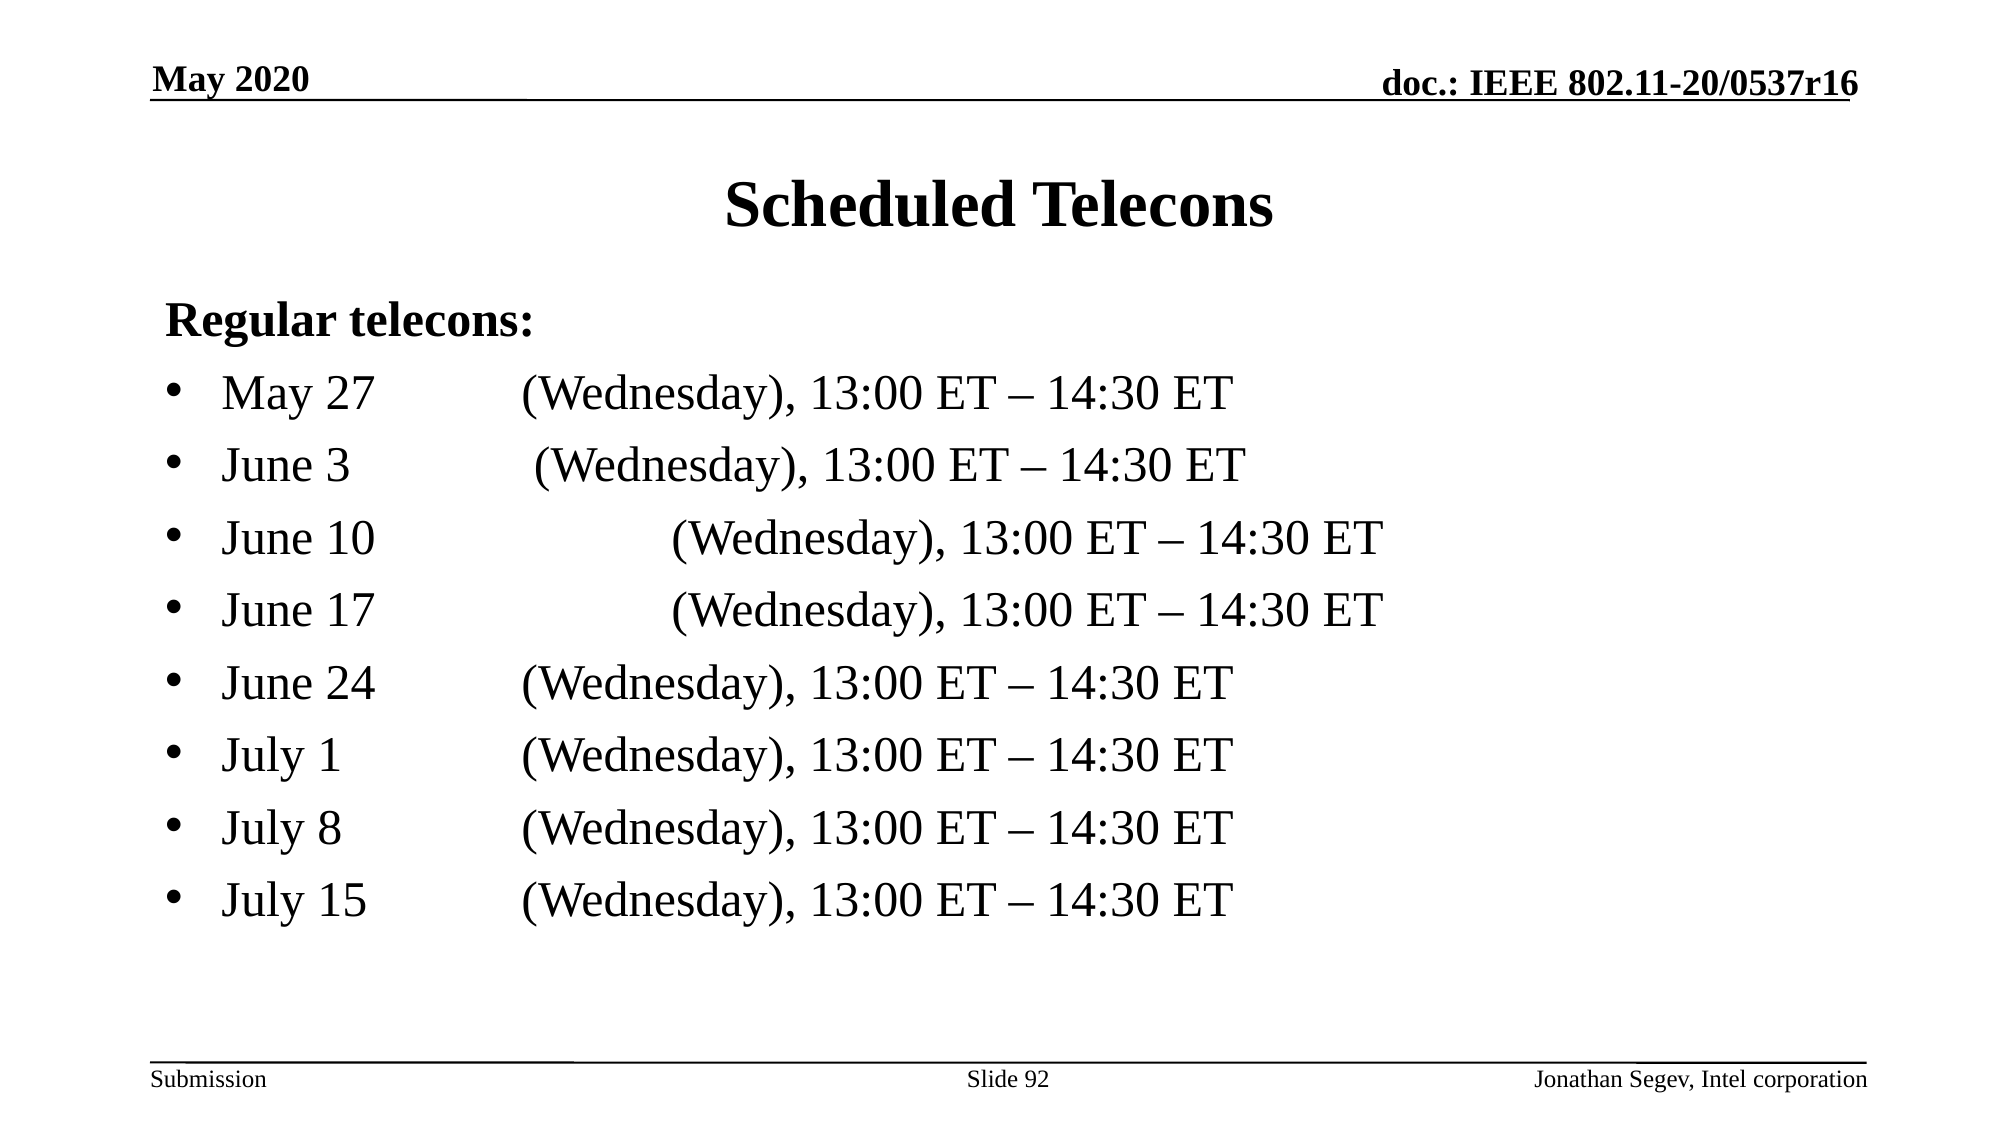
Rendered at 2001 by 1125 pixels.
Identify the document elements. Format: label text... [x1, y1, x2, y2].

slide_number Slide 92 [950, 1061, 1067, 1123]
list Regular telecons: May 27 (Wednesday), 13:00 ET – 14:30 ET June 3 (Wednesday), 13:00 ET – 14:30 ET June 10 (Wednesday), 13:00 ET – 14:30 ET June 17 (Wednesday), 13:00 ET – 14:30 ET June 24 (Wednesday), 13:00 ET – 14:30 ET July 1 (Wednesday), 13:00 ET – 14:30 ET July 8 (Wednesday), 13:00 ET – 14:30 ET July 15 (Wednesday), 13:00 ET – 14:30 ET [149, 278, 1850, 670]
footer Jonathan Segev, Intel corporation [1171, 1061, 1869, 1093]
title Scheduled Telecons [149, 112, 1850, 278]
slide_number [152, 54, 563, 100]
